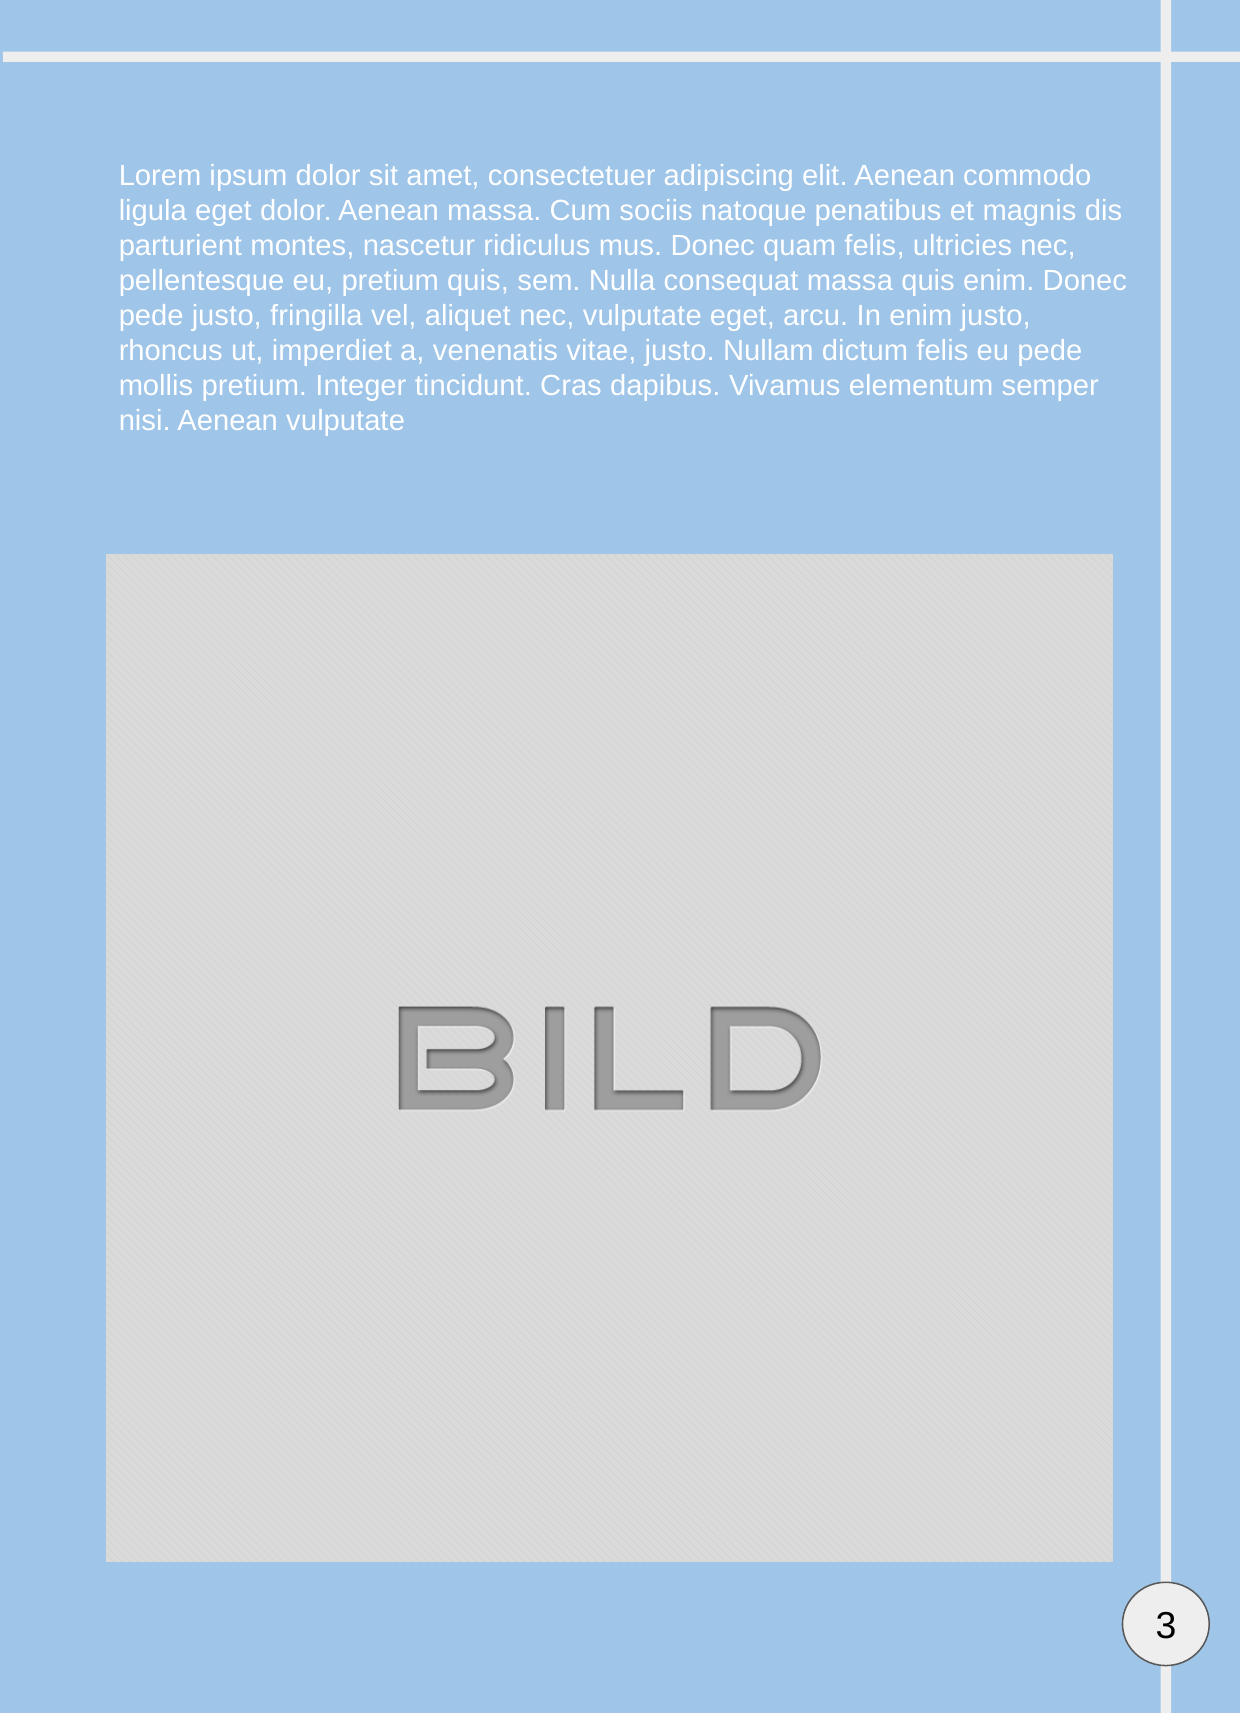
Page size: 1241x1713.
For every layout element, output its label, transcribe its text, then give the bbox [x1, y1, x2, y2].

text_box [1160, 0, 1172, 51]
text_box Lorem ipsum dolor sit amet, consectetuer adipiscing elit. Aenean commodo ligula eget dolor. Aenean massa. Cum sociis natoque penatibus et magnis dis parturient montes, nascetur ridiculus mus. Donec quam felis, ultricies nec, pellentesque eu, pretium quis, sem. Nulla consequat massa quis enim. Donec pede justo, fringilla vel, aliquet nec, vulputate eget, arcu. In enim justo, rhoncus ut, imperdiet a, venenatis vitae, justo. Nullam dictum felis eu pede mollis pretium. Integer tincidunt. Cras dapibus. Vivamus elementum semper nisi. Aenean vulputate [115, 153, 1143, 463]
text_box [2, 51, 1241, 62]
picture [106, 553, 1113, 1562]
text_box 3 [1113, 1582, 1218, 1666]
text_box [1160, 62, 1172, 1582]
text_box [1160, 1666, 1172, 1713]
